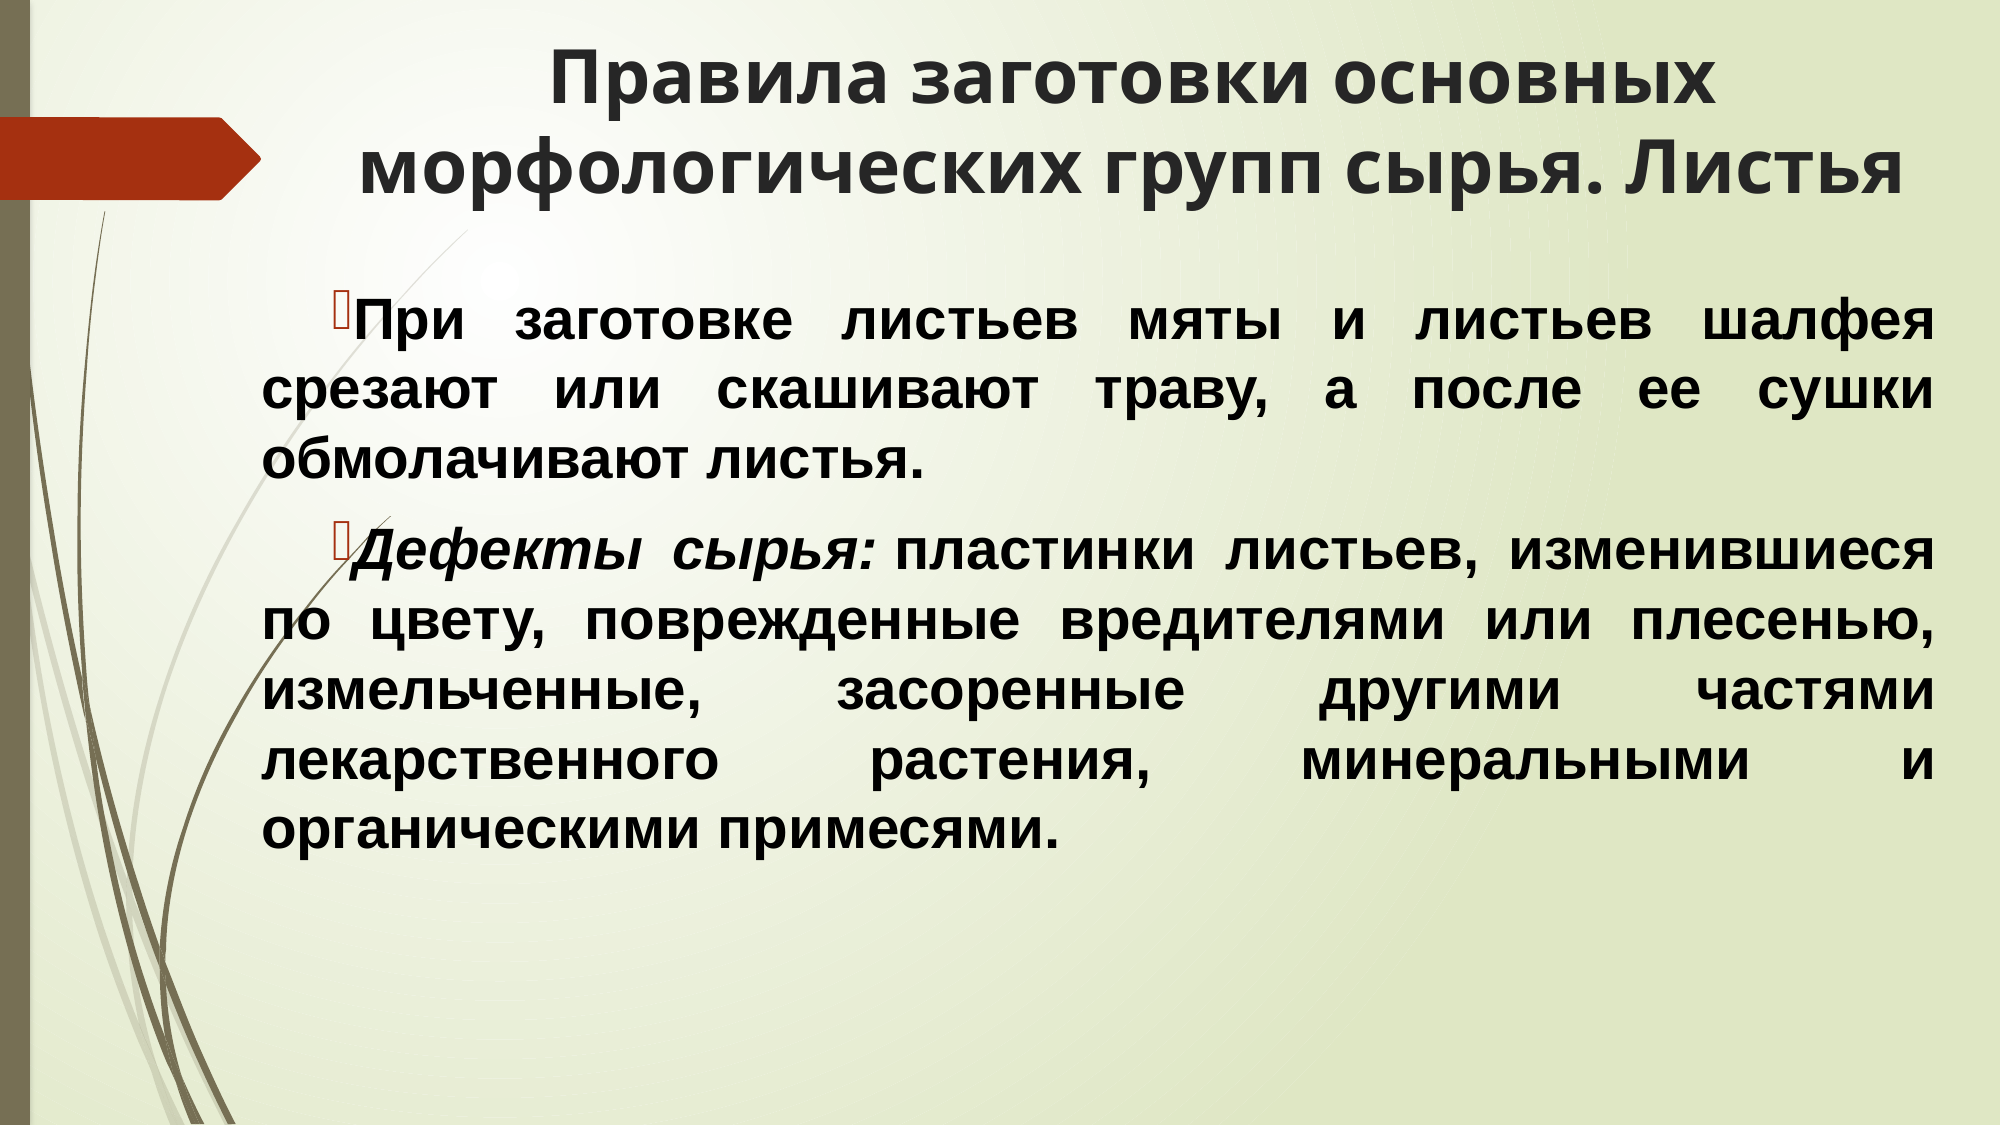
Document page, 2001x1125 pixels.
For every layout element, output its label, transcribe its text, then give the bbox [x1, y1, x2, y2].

list При заготовке листьев мяты и листьев шалфея срезают или скашивают траву, а после ее сушки обмолачивают листья. Дефекты сырья: пластинки листьев, изменившиеся по цвету, поврежденные вредителями или плесенью, измельченные, засоренные другими частями лекарственного растения, минеральными и органическими примесями. [189, 273, 1952, 1047]
title Правила заготовки основных морфологических групп сырья. Листья [313, 20, 1952, 236]
